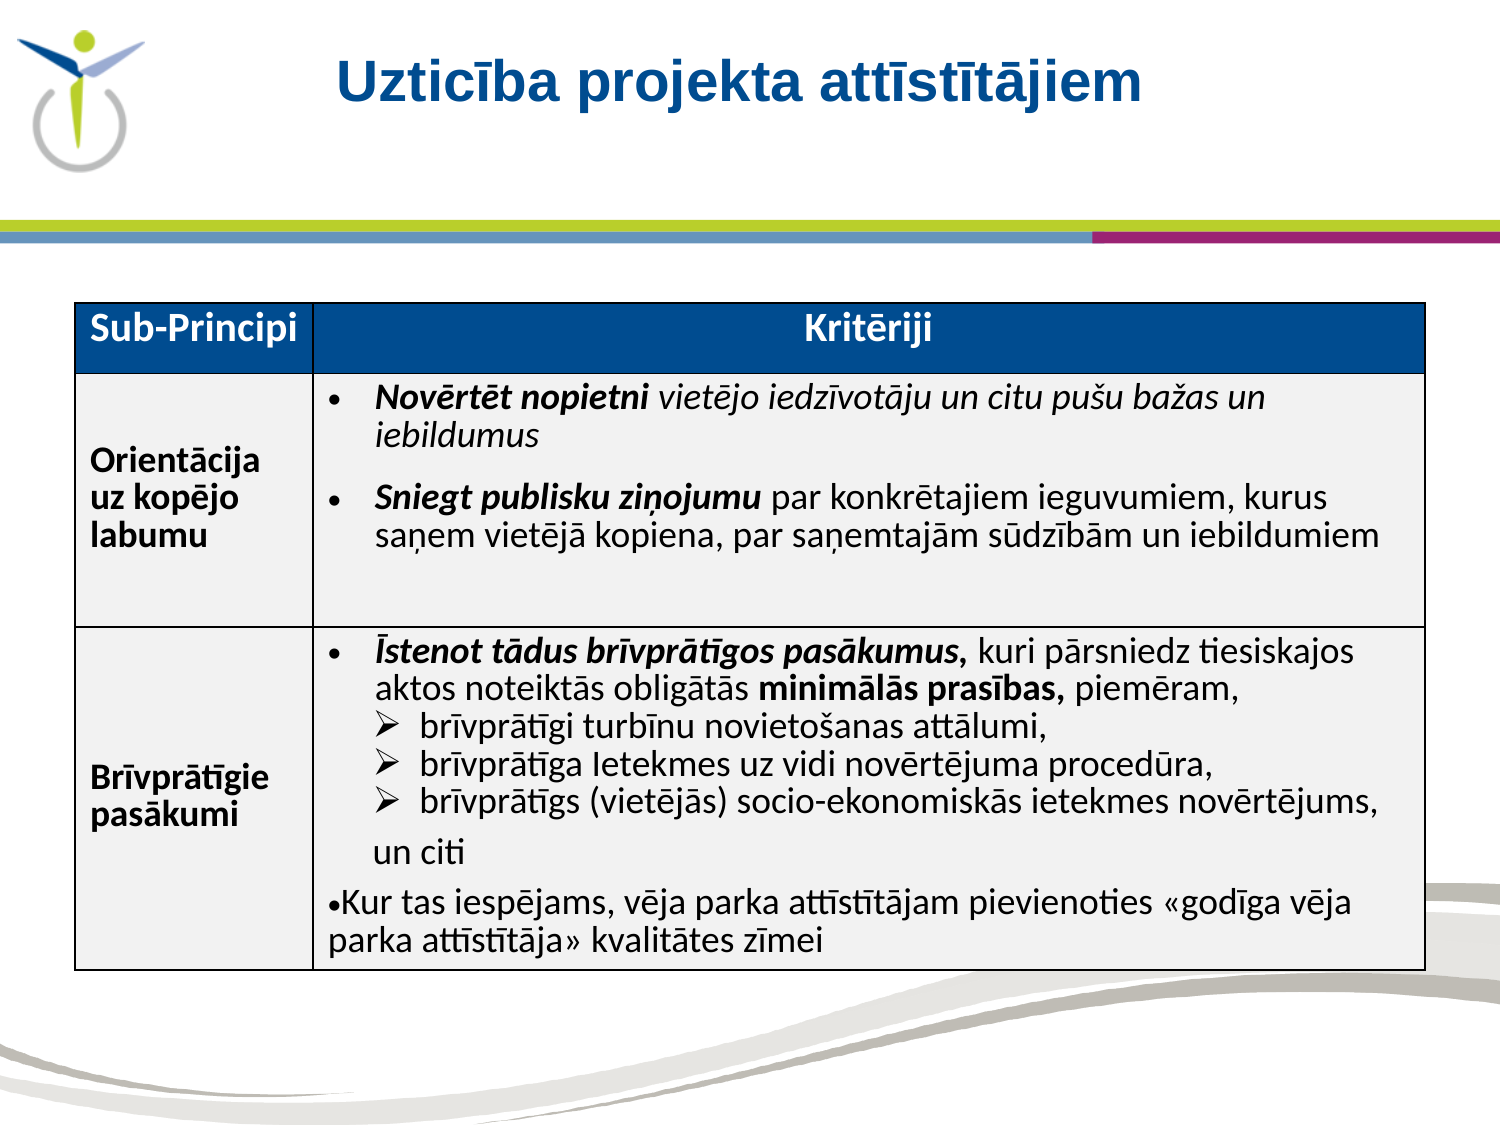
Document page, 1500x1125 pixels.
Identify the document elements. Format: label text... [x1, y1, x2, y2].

table_header Sub-Principi [76, 304, 312, 373]
title Uzticība projekta attīstītājiem [152, 19, 1346, 207]
table_cell Orientācija uz kopējo labumu [76, 374, 312, 626]
table_cell Īstenot tādus brīvprātīgos pasākumus, kuri pārsniedz tiesiskajos aktos noteiktās obligātās minimālās prasības, piemēram, brīvprātīgi turbīnu novietošanas attālumi, brīvprātīga Ietekmes uz vidi novērtējuma procedūra, brīvprātīgs (vietējās) socio-ekonomiskās ietekmes novērtējums, un citi Kur tas iespējams, vēja parka attīstītājam pievienoties «godīga vēja parka attīstītāja» kvalitātes zīmei [314, 628, 1424, 969]
table_header Kritēriji [314, 304, 1424, 373]
table_cell Brīvprātīgie pasākumi [76, 628, 312, 969]
table_cell Novērtēt nopietni vietējo iedzīvotāju un citu pušu bažas un iebildumus Sniegt publisku ziņojumu par konkrētajiem ieguvumiem, kurus saņem vietējā kopiena, par saņemtajām sūdzībām un iebildumiem [314, 374, 1424, 626]
picture [17, 30, 145, 173]
